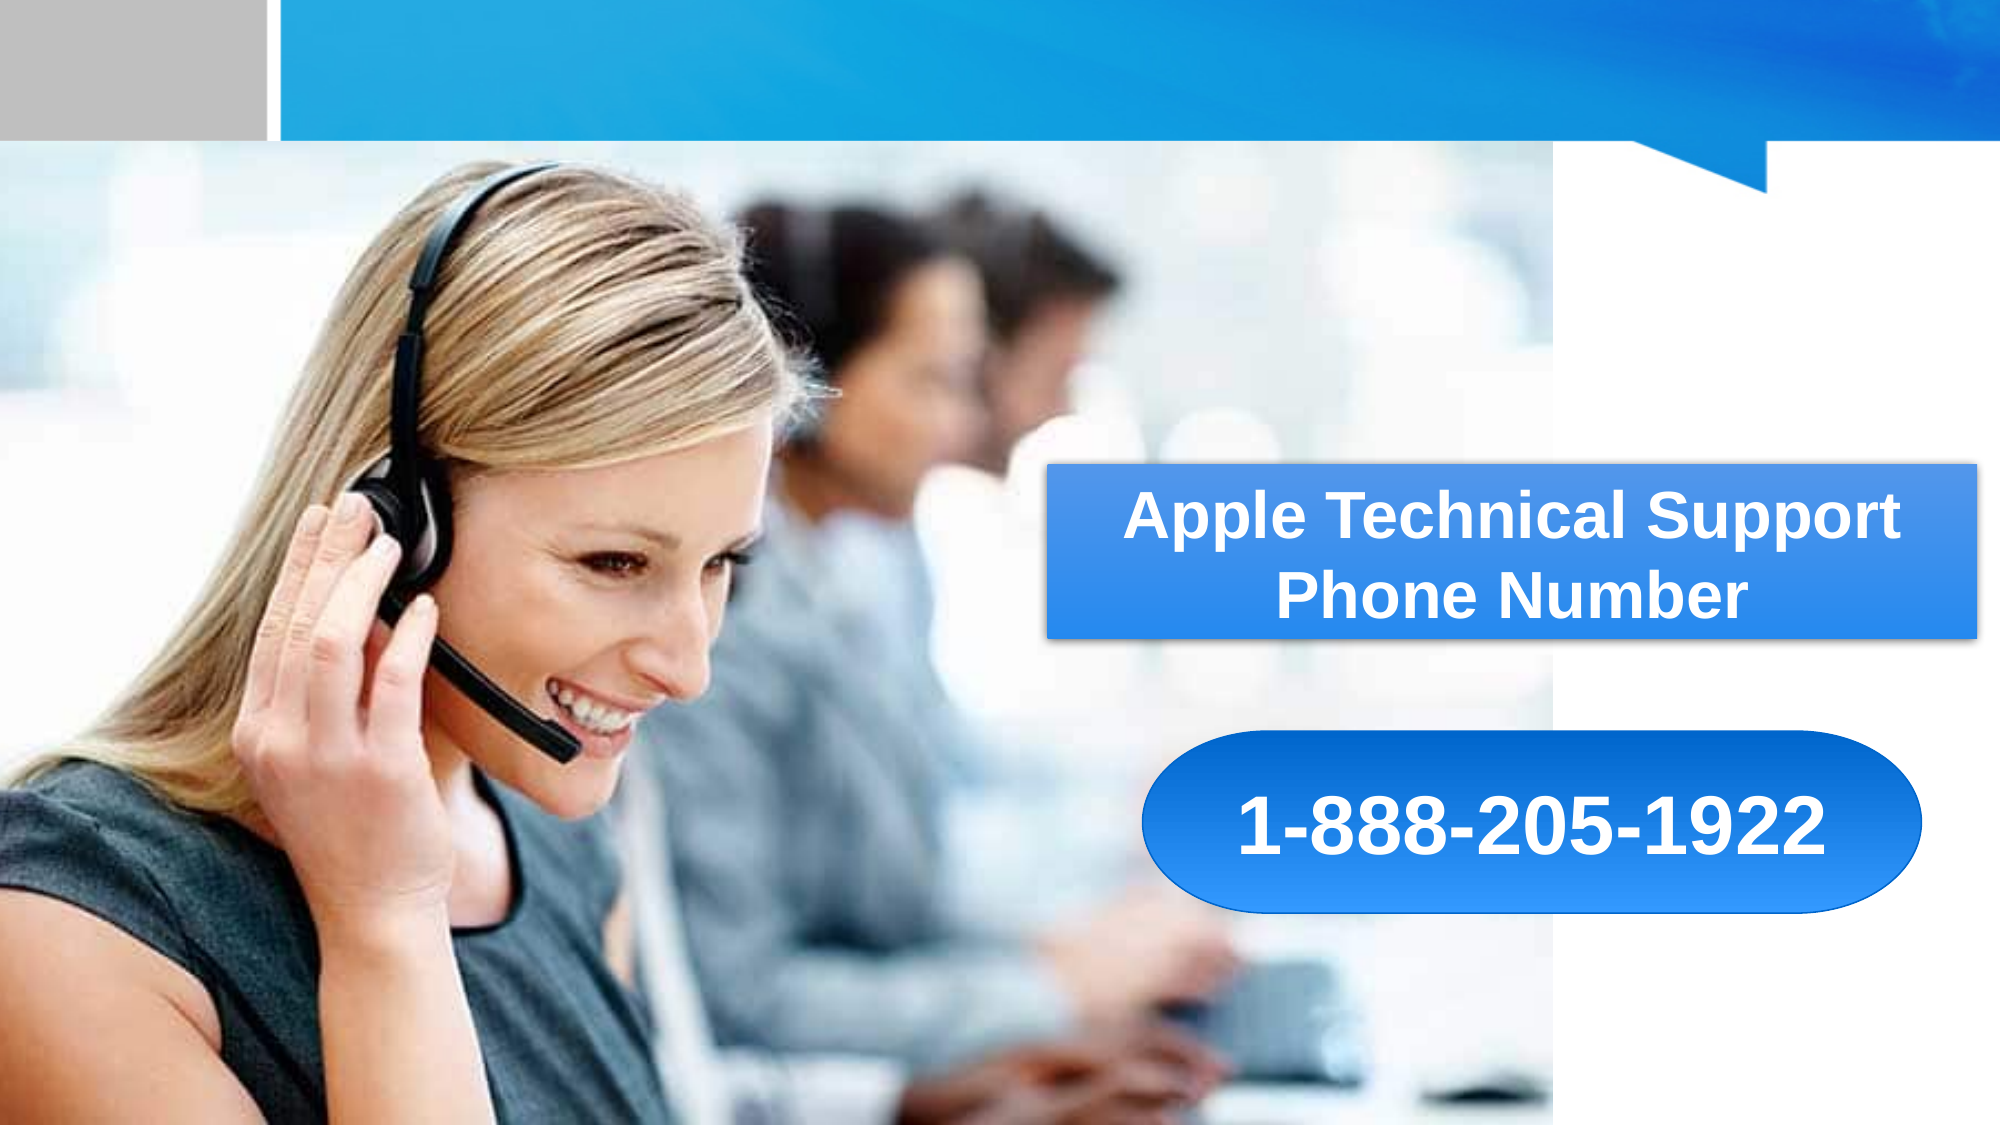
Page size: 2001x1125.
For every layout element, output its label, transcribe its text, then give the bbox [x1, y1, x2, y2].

text_box Apple Technical Support Phone Number [1553, 464, 1978, 639]
text_box [1553, 731, 1922, 914]
picture [0, 0, 2000, 1125]
text_box 1-888-205-1922 [1553, 764, 1843, 879]
